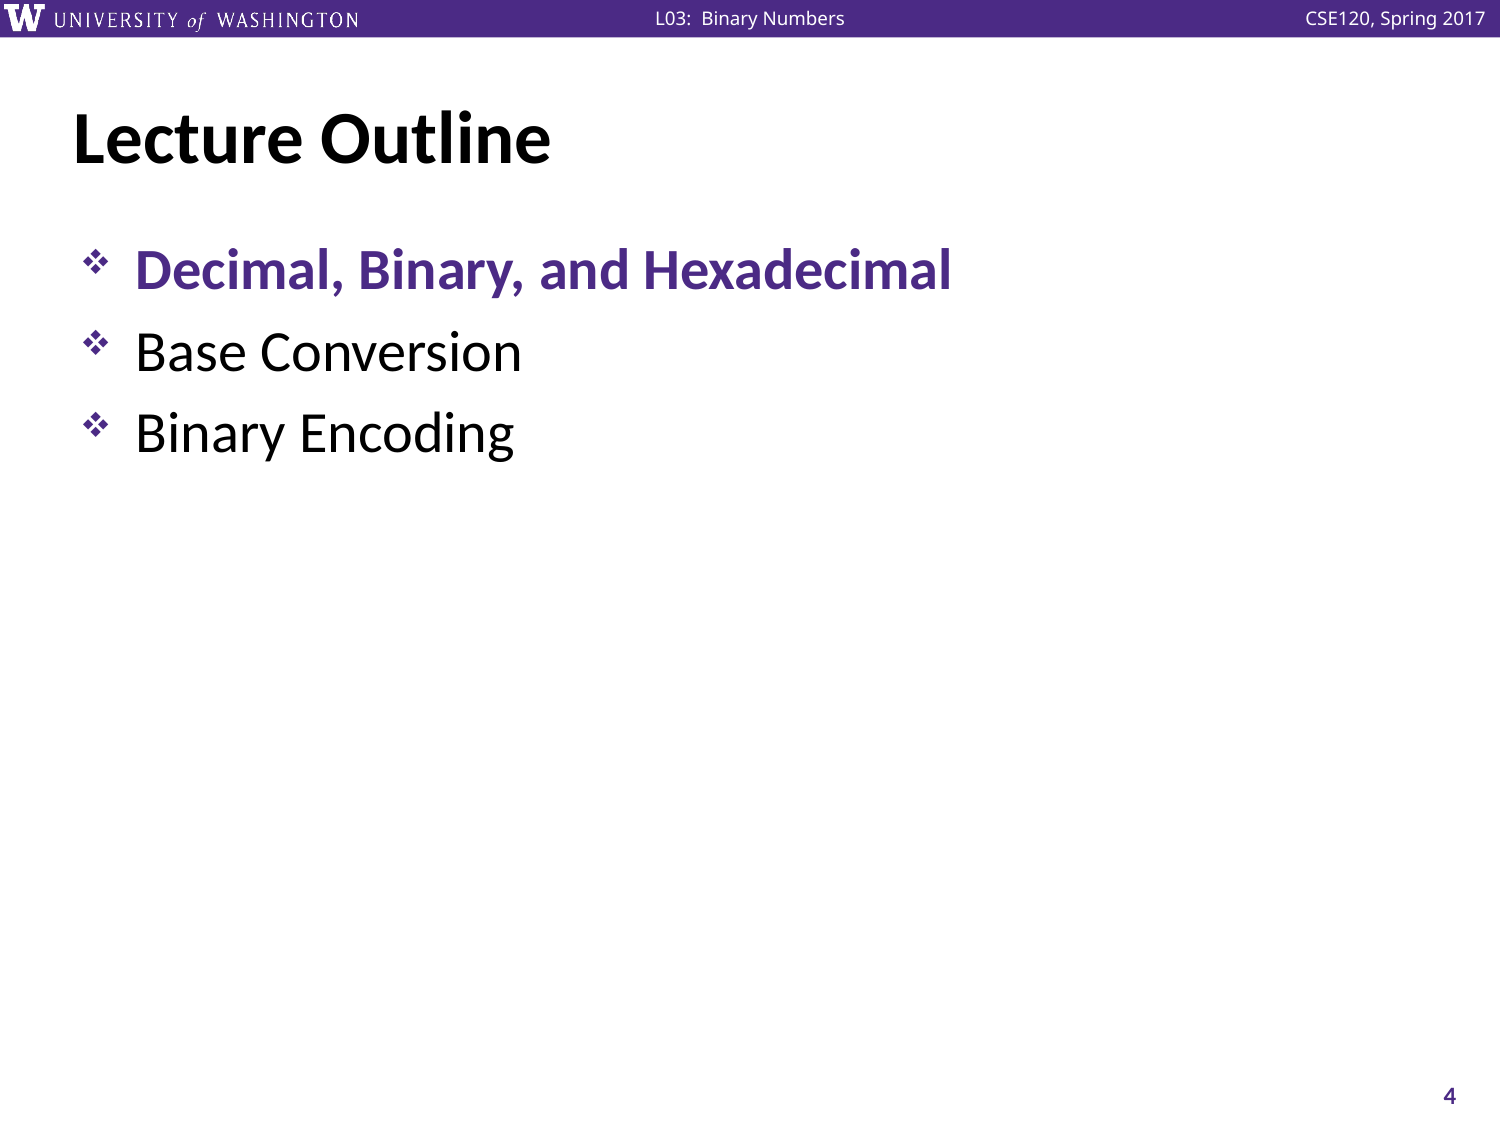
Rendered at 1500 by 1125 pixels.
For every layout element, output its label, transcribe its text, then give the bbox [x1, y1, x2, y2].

list Decimal, Binary, and Hexadecimal Base Conversion Binary Encoding [64, 223, 1438, 1040]
title Lecture Outline [58, 71, 1438, 197]
slide_number 4 [1400, 1065, 1500, 1125]
picture [4, 4, 358, 32]
